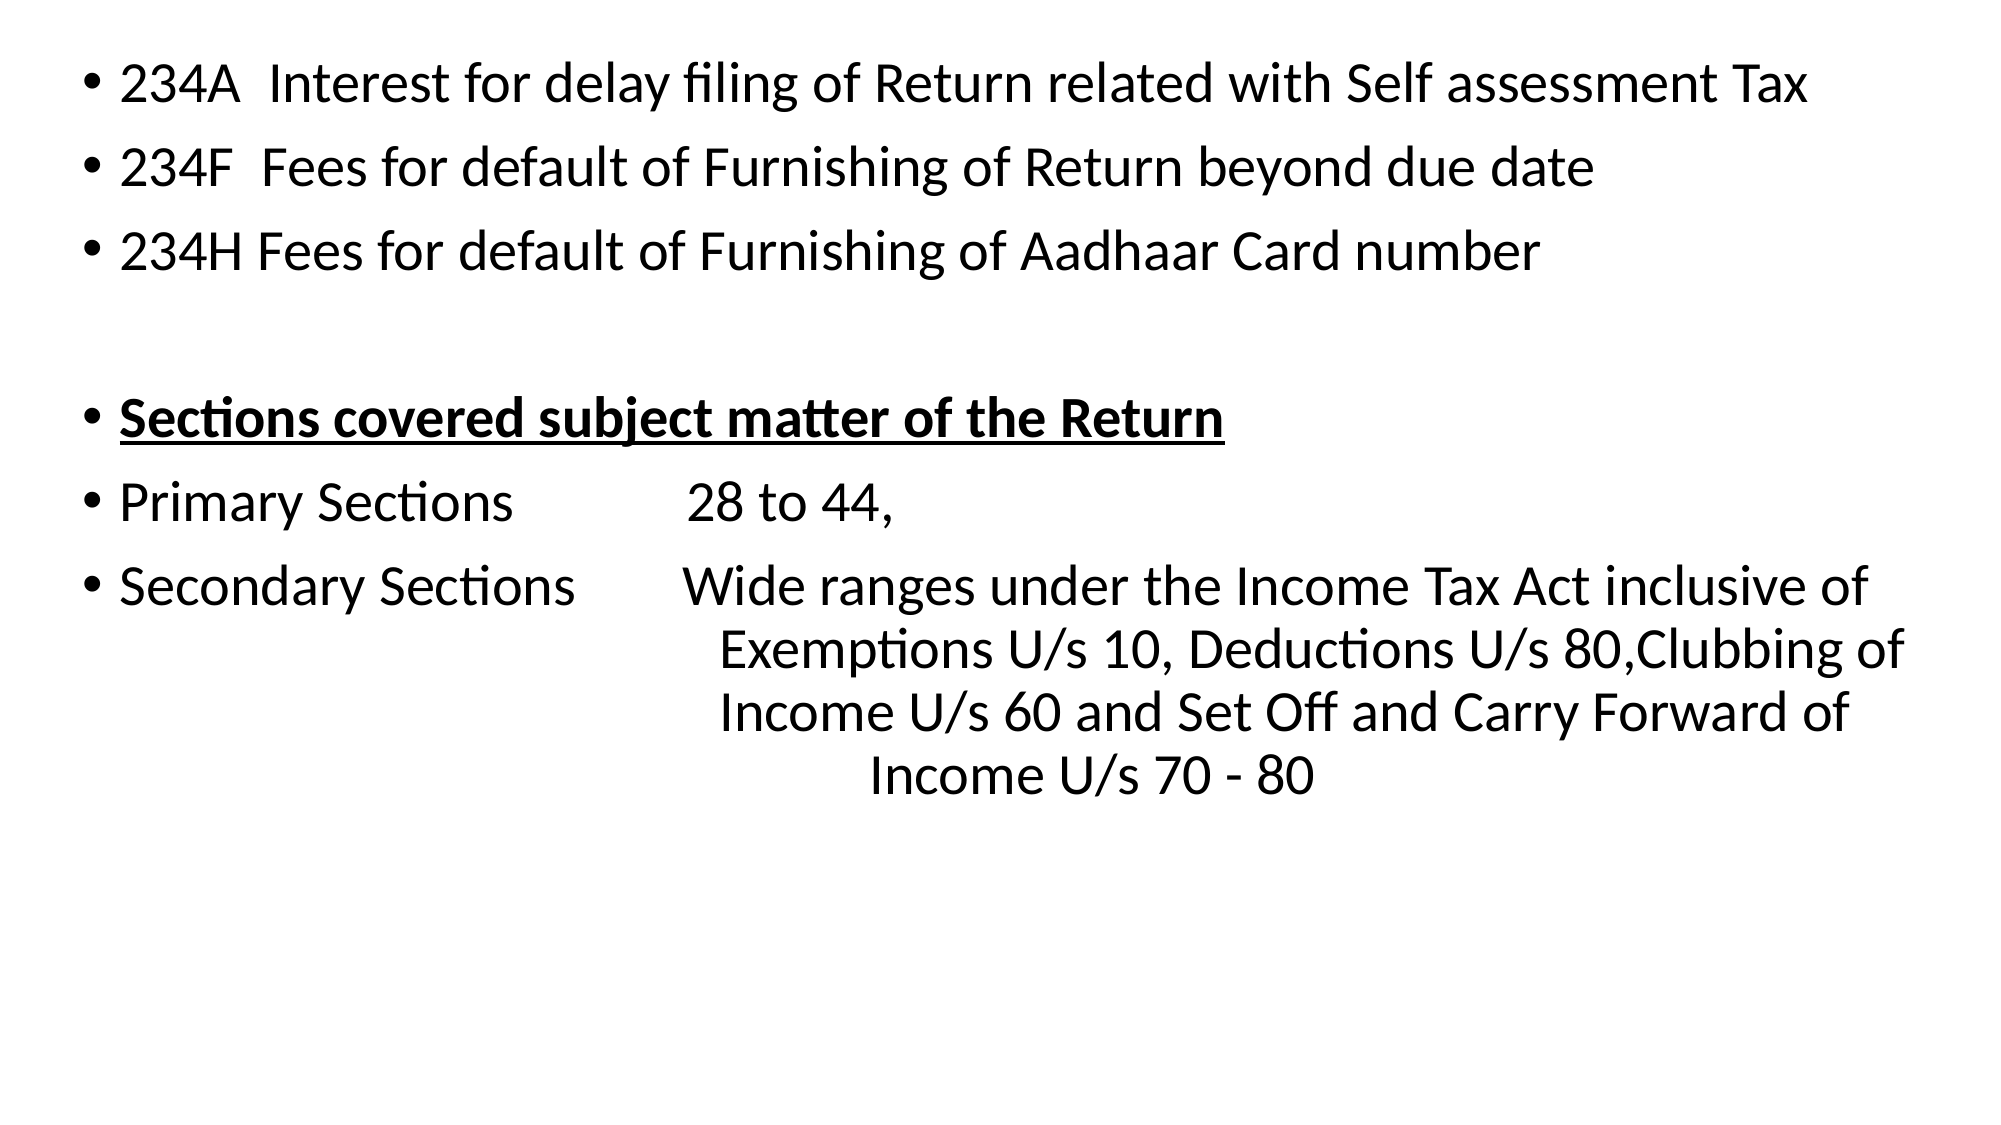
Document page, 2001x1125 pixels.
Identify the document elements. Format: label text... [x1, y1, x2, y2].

list 234A Interest for delay filing of Return related with Self assessment Tax 234F Fees for default of Furnishing of Return beyond due date 234H Fees for default of Furnishing of Aadhaar Card number Sections covered subject matter of the Return Primary Sections 28 to 44, Secondary Sections Wide ranges under the Income Tax Act inclusive of Exemptions U/s 10, Deductions U/s 80,Clubbing of Income U/s 60 and Set Off and Carry Forward of Income U/s 70 - 80 [67, 44, 1926, 1053]
